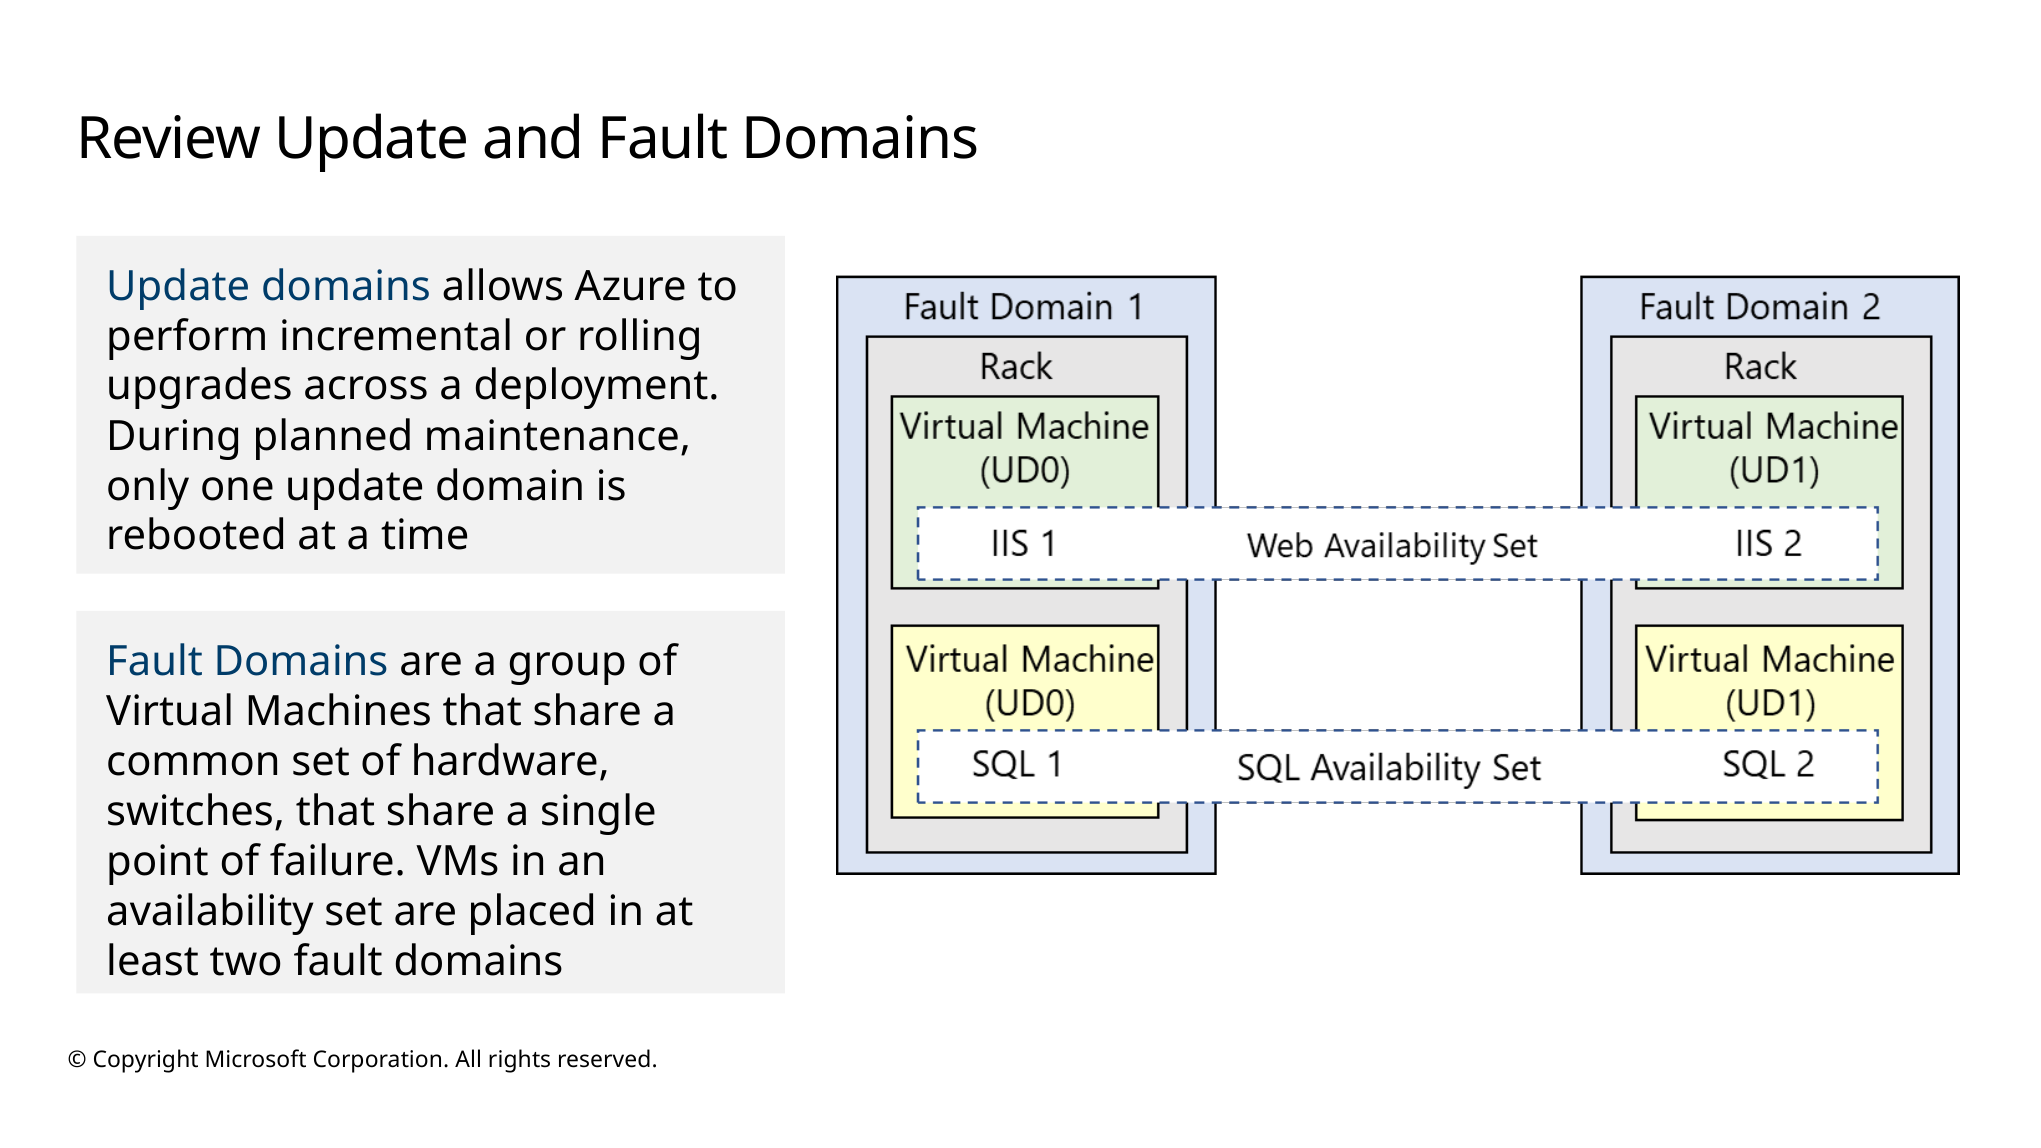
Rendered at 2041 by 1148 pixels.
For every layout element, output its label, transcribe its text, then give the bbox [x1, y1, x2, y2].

title Review Update and Fault Domains [76, 93, 1968, 230]
text_box Update domains allows Azure to perform incremental or rolling upgrades across a deployment. During planned maintenance, only one update domain is rebooted at a time [76, 235, 785, 574]
text_box Fault Domains are a group of Virtual Machines that share a common set of hardware, switches, that share a single point of failure. VMs in an availability set are placed in at least two fault domains [76, 610, 785, 994]
picture [835, 272, 1960, 875]
